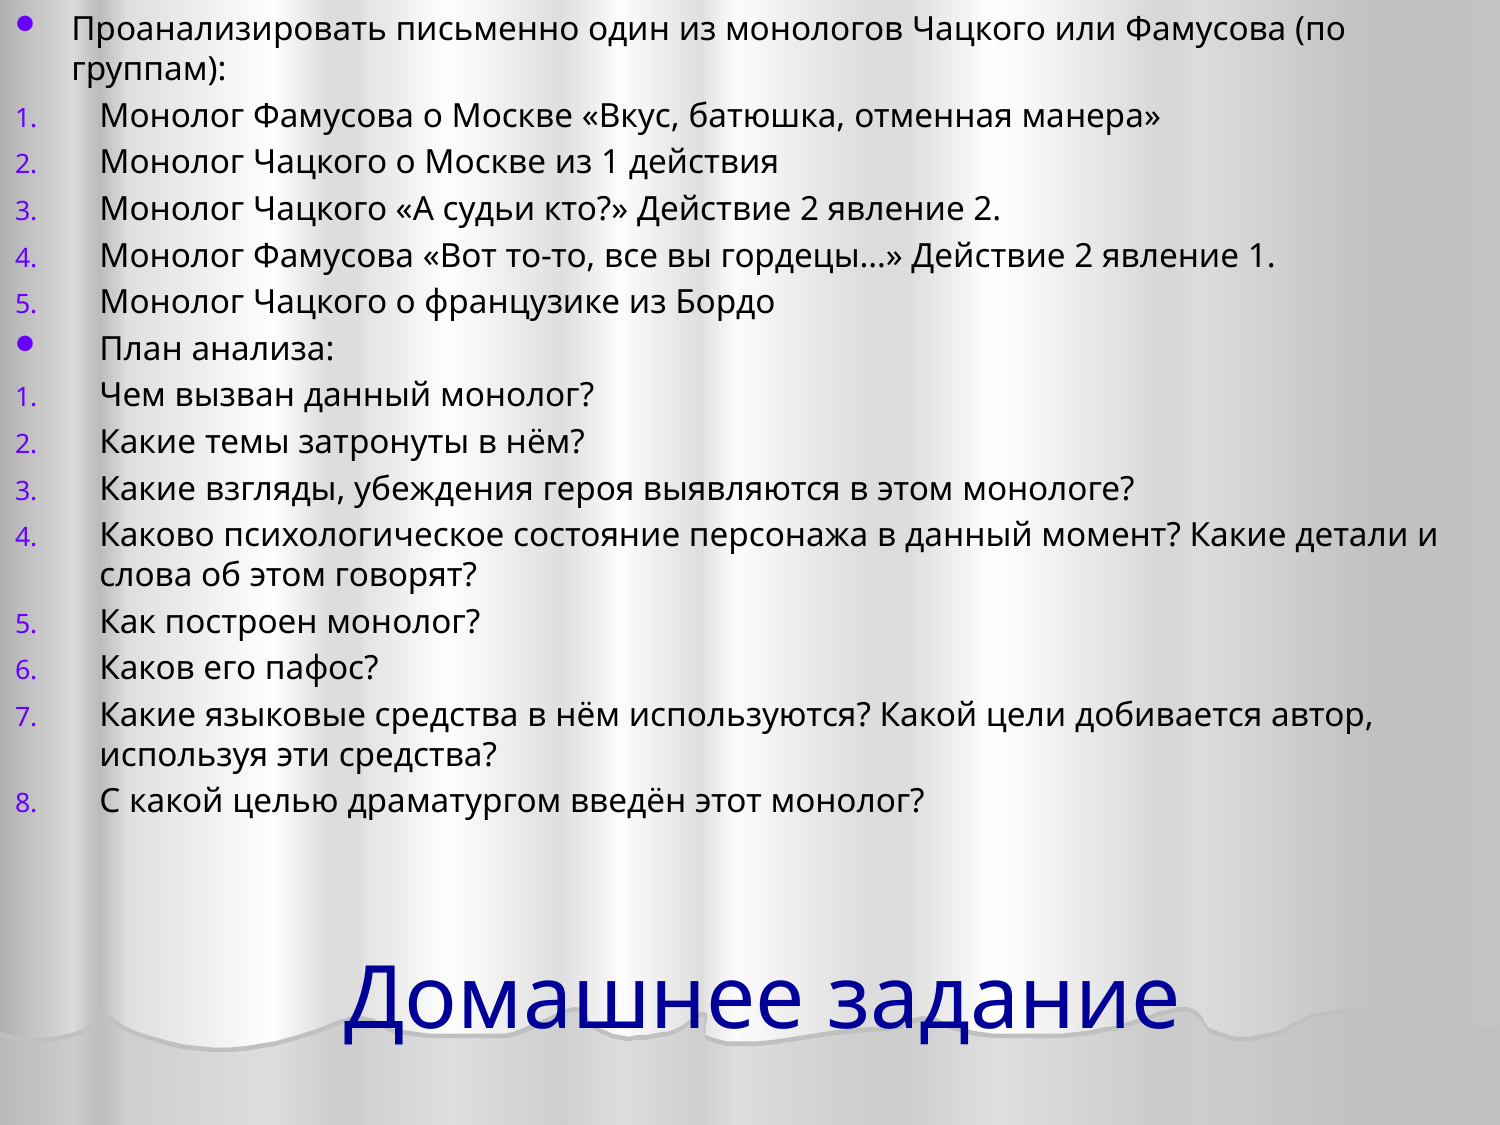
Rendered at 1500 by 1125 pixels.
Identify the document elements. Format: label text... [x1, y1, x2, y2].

list Проанализировать письменно один из монологов Чацкого или Фамусова (по группам): Монолог Фамусова о Москве «Вкус, батюшка, отменная манера» Монолог Чацкого о Москве из 1 действия Монолог Чацкого «А судьи кто?» Действие 2 явление 2. Монолог Фамусова «Вот то-то, все вы гордецы…» Действие 2 явление 1. Монолог Чацкого о французике из Бордо План анализа: Чем вызван данный монолог? Какие темы затронуты в нём? Какие взгляды, убеждения героя выявляются в этом монологе? Каково психологическое состояние персонажа в данный момент? Какие детали и слова об этом говорят? Как построен монолог? Каков его пафос? Какие языковые средства в нём используются? Какой цели добивается автор, используя эти средства? С какой целью драматургом введён этот монолог? [0, 0, 1500, 744]
title Домашнее задание [87, 899, 1438, 1088]
